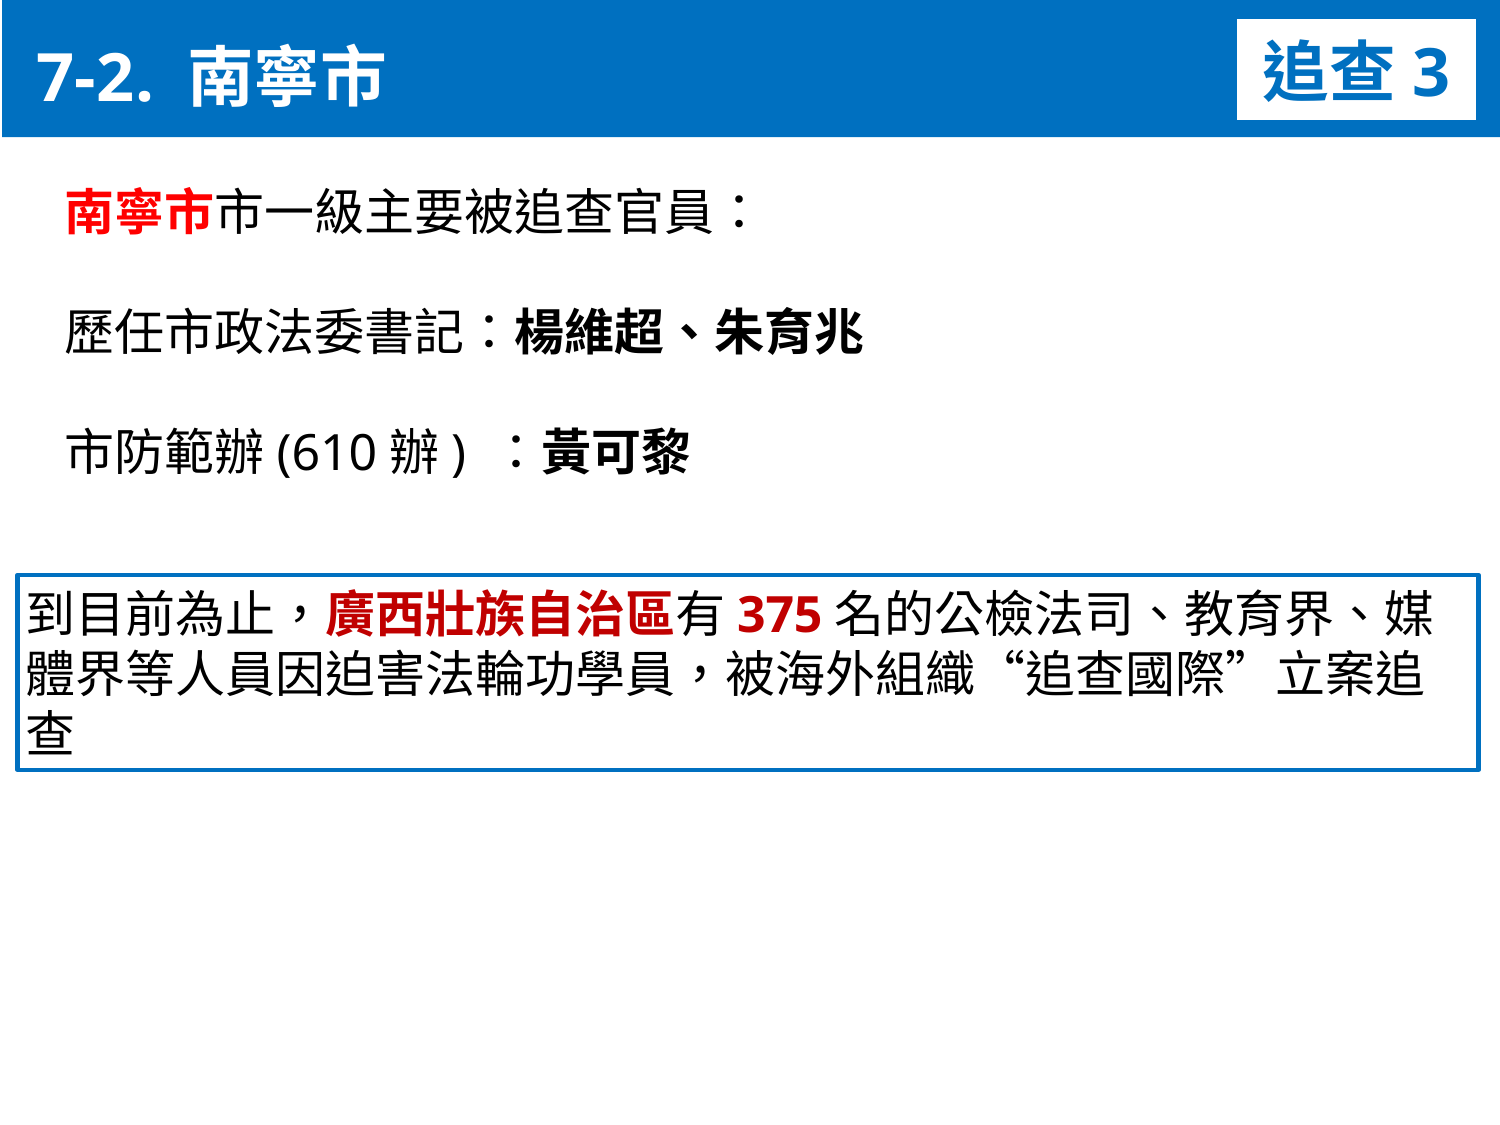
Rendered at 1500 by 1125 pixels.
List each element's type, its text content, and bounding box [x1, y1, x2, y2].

text_box 南寧市市一級主要被追查官員： 歷任市政法委書記：楊維超、朱育兆 市防範辦(610辦) ：黃可黎 [49, 172, 1442, 548]
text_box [1, 0, 1500, 138]
text_box 到目前為止，廣西壯族自治區有375名的公檢法司、教育界、媒體界等人員因迫害法輪功學員，被海外組織“追查國際”立案追查 [17, 574, 1479, 770]
